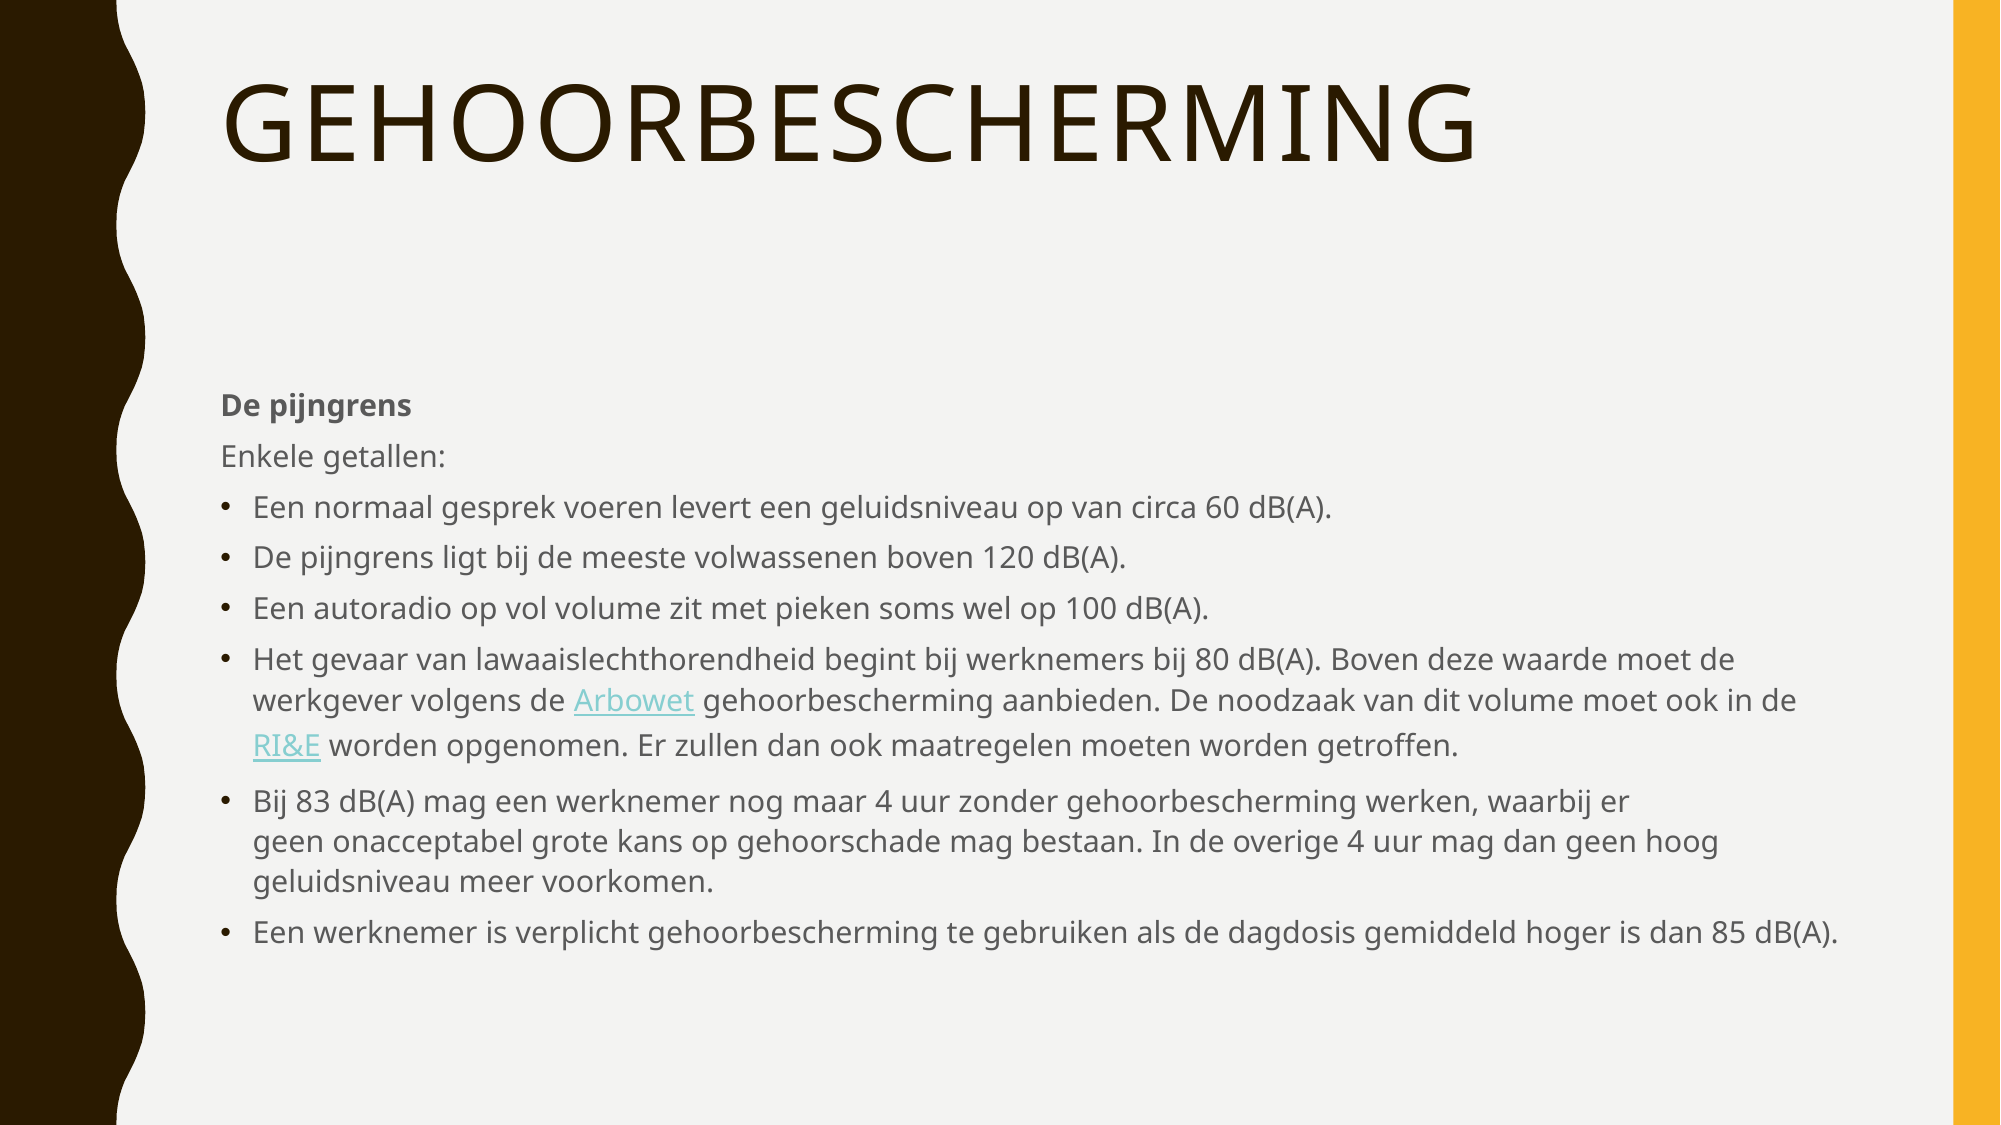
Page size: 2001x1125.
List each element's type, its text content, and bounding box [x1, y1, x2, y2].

title gehoorbescherming [205, 62, 1875, 308]
list De pijngrens Enkele getallen: Een normaal gesprek voeren levert een geluidsniveau op van circa 60 dB(A). De pijngrens ligt bij de meeste volwassenen boven 120 dB(A). Een autoradio op vol volume zit met pieken soms wel op 100 dB(A). Het gevaar van lawaaislechthorendheid begint bij werknemers bij 80 dB(A). Boven deze waarde moet de werkgever volgens de Arbowet gehoorbescherming aanbieden. De noodzaak van dit volume moet ook in de RI&E worden opgenomen. Er zullen dan ook maatregelen moeten worden getroffen. Bij 83 dB(A) mag een werknemer nog maar 4 uur zonder gehoorbescherming werken, waarbij er geen onacceptabel grote kans op gehoorschade mag bestaan. In de overige 4 uur mag dan geen hoog geluidsniveau meer voorkomen. Een werknemer is verplicht gehoorbescherming te gebruiken als de dagdosis gemiddeld hoger is dan 85 dB(A). [205, 375, 1875, 965]
